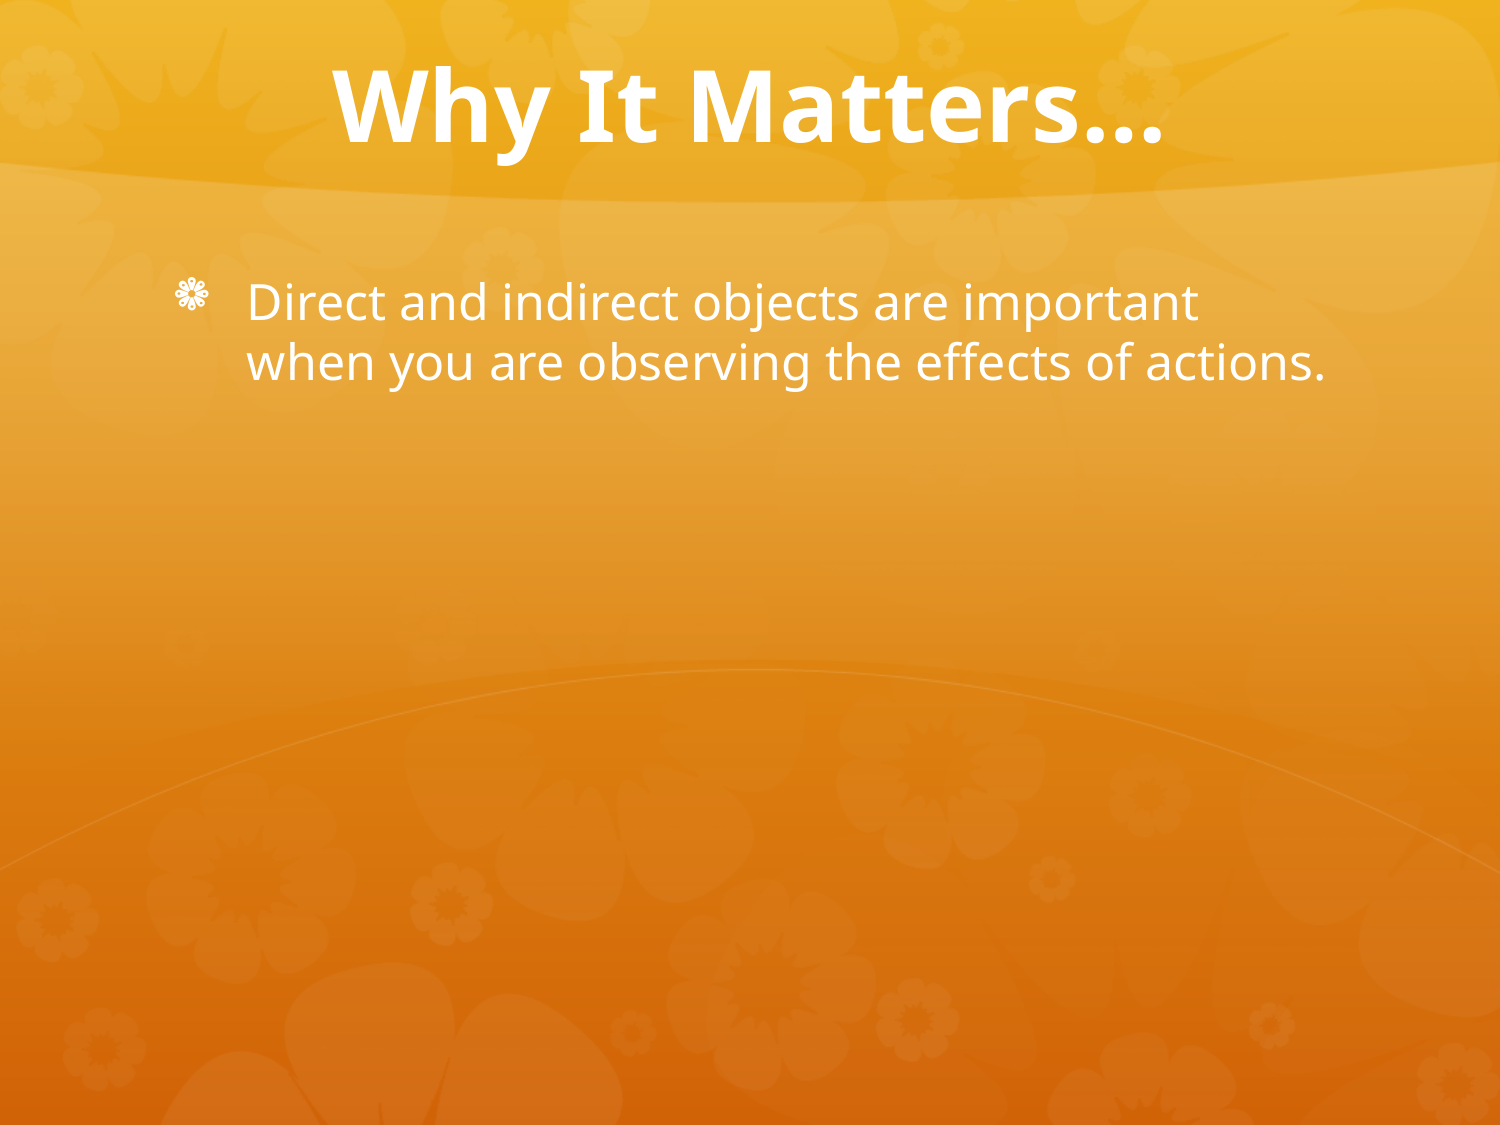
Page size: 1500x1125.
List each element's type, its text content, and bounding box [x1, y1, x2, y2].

picture [0, 0, 1500, 1125]
title Why It Matters… [127, 14, 1372, 203]
list Direct and indirect objects are important when you are observing the effects of actions. [156, 262, 1344, 967]
